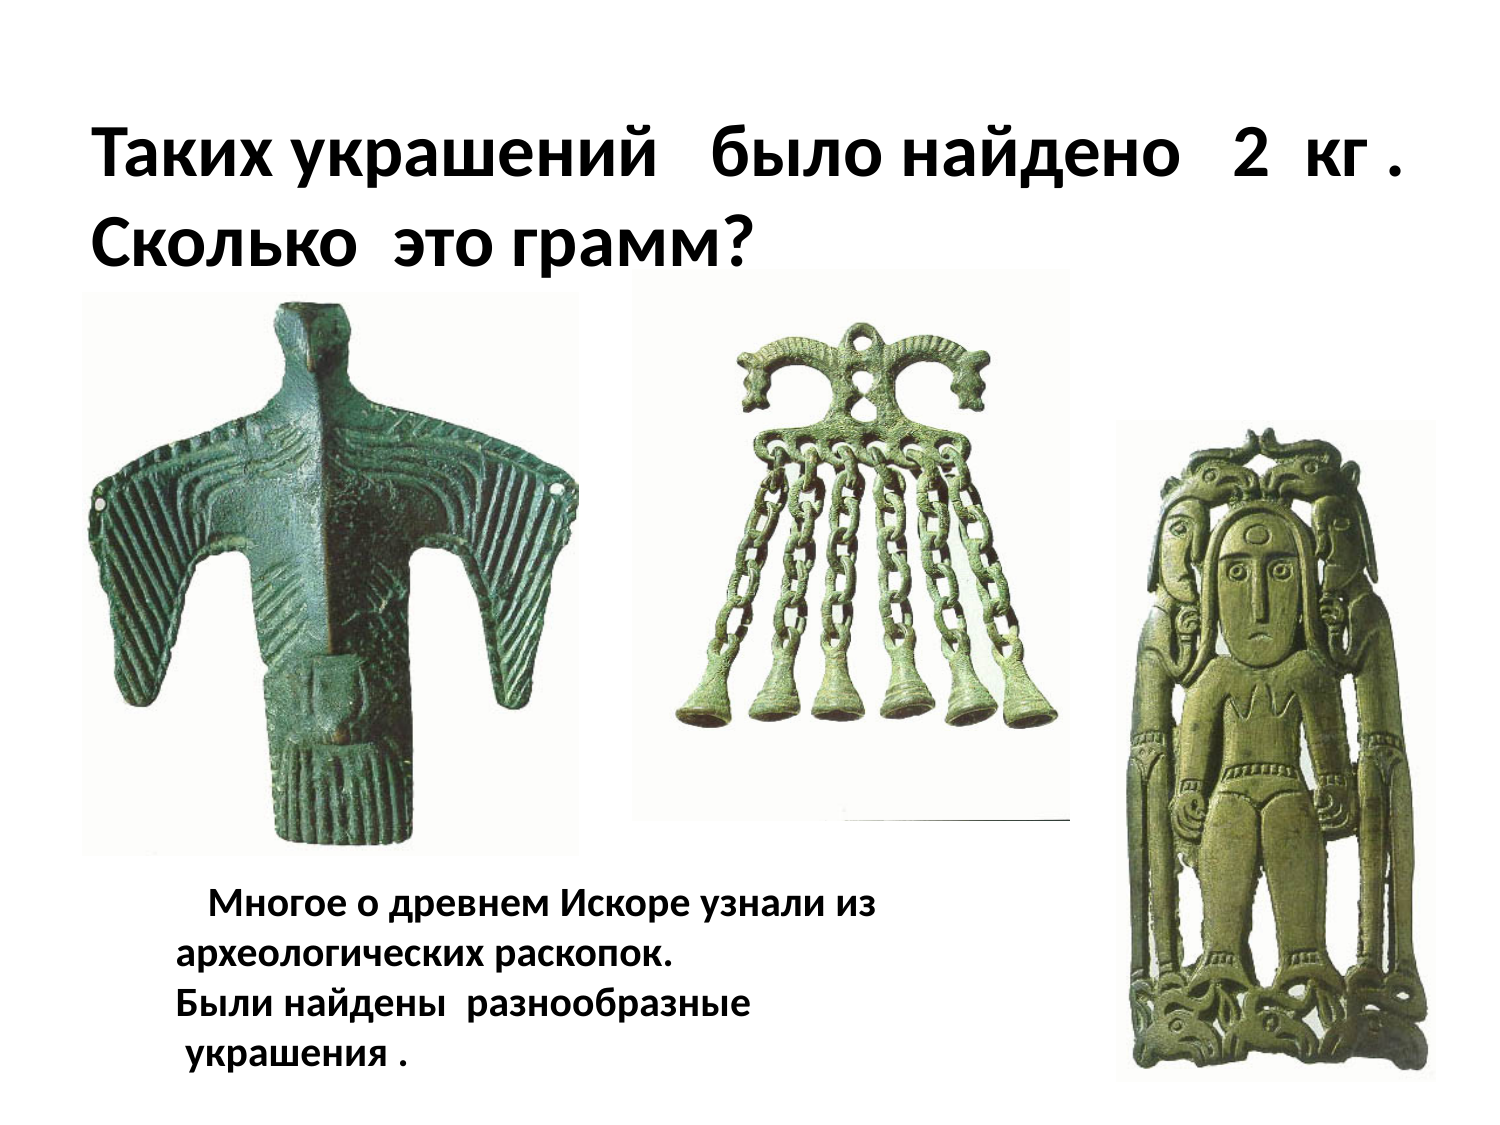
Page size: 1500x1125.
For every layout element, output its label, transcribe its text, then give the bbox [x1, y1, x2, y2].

picture [81, 292, 579, 856]
text_box Многое о древнем Искоре узнали из археологических раскопок. Были найдены разнообразные украшения . [141, 867, 892, 1082]
picture [632, 269, 1070, 821]
picture [1115, 420, 1436, 1082]
text_box Таких украшений было найдено 2 кг . Сколько это грамм? [76, 93, 1439, 289]
